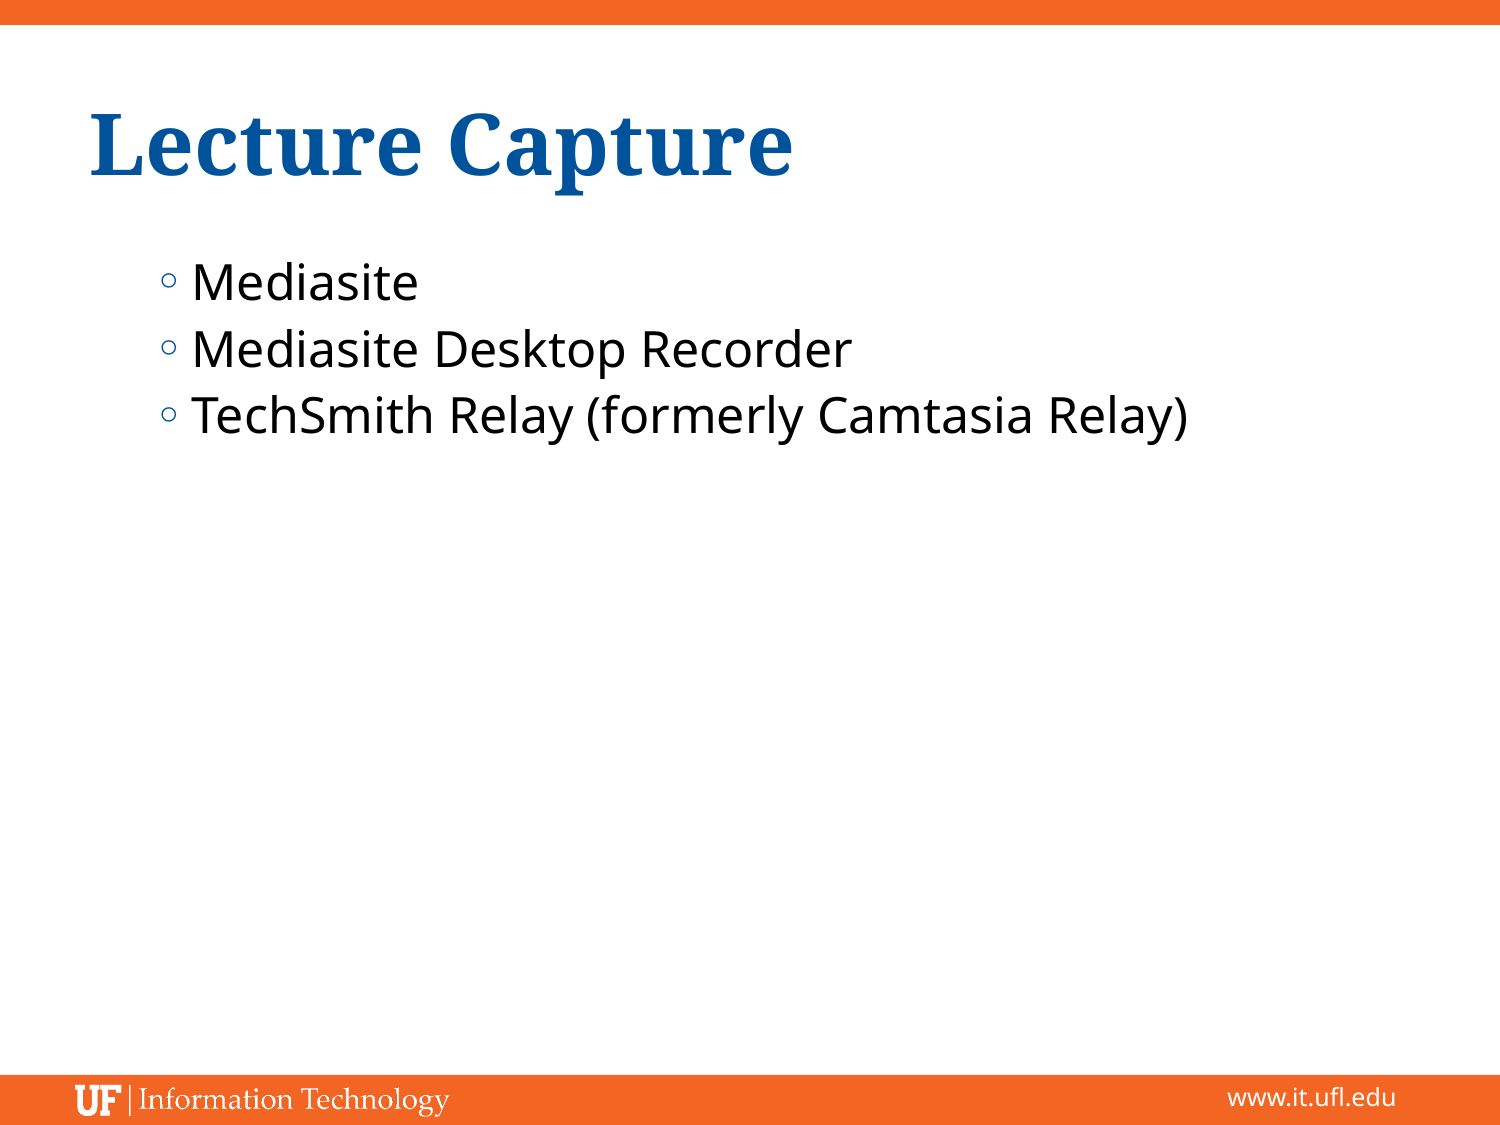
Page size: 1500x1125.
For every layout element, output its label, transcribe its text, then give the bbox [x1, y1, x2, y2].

list Mediasite Mediasite Desktop Recorder TechSmith Relay (formerly Camtasia Relay) [75, 243, 1288, 463]
picture [75, 1083, 450, 1117]
title Lecture Capture [75, 50, 1425, 233]
